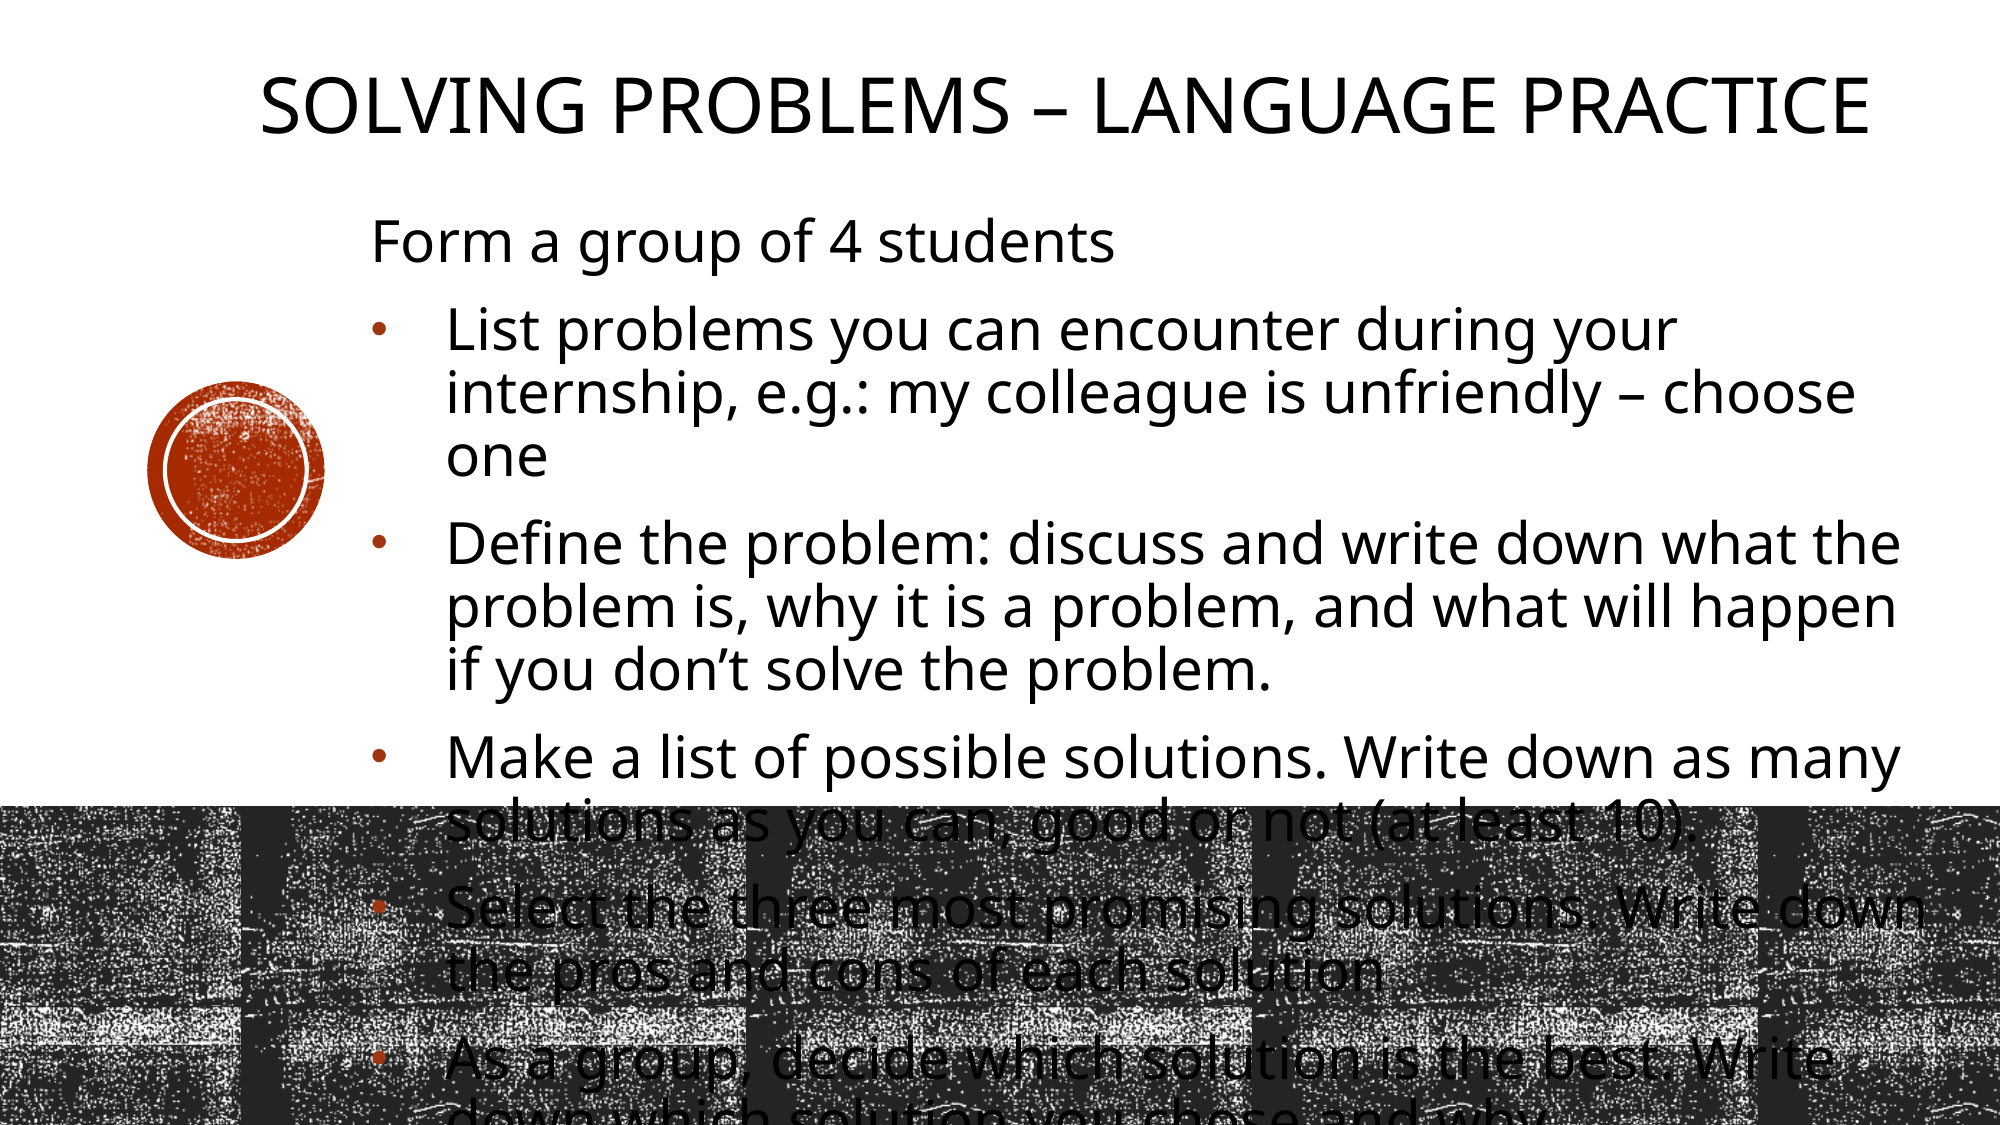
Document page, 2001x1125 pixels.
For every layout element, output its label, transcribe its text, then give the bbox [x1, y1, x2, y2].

list Form a group of 4 students List problems you can encounter during your internship, e.g.: my colleague is unfriendly – choose one Define the problem: discuss and write down what the problem is, why it is a problem, and what will happen if you don’t solve the problem. Make a list of possible solutions. Write down as many solutions as you can, good or not (at least 10). Select the three most promising solutions. Write down the pros and cons of each solution As a group, decide which solution is the best. Write down which solution you chose and why. [355, 204, 1961, 745]
title Solving problems – language practice [244, 56, 1927, 166]
